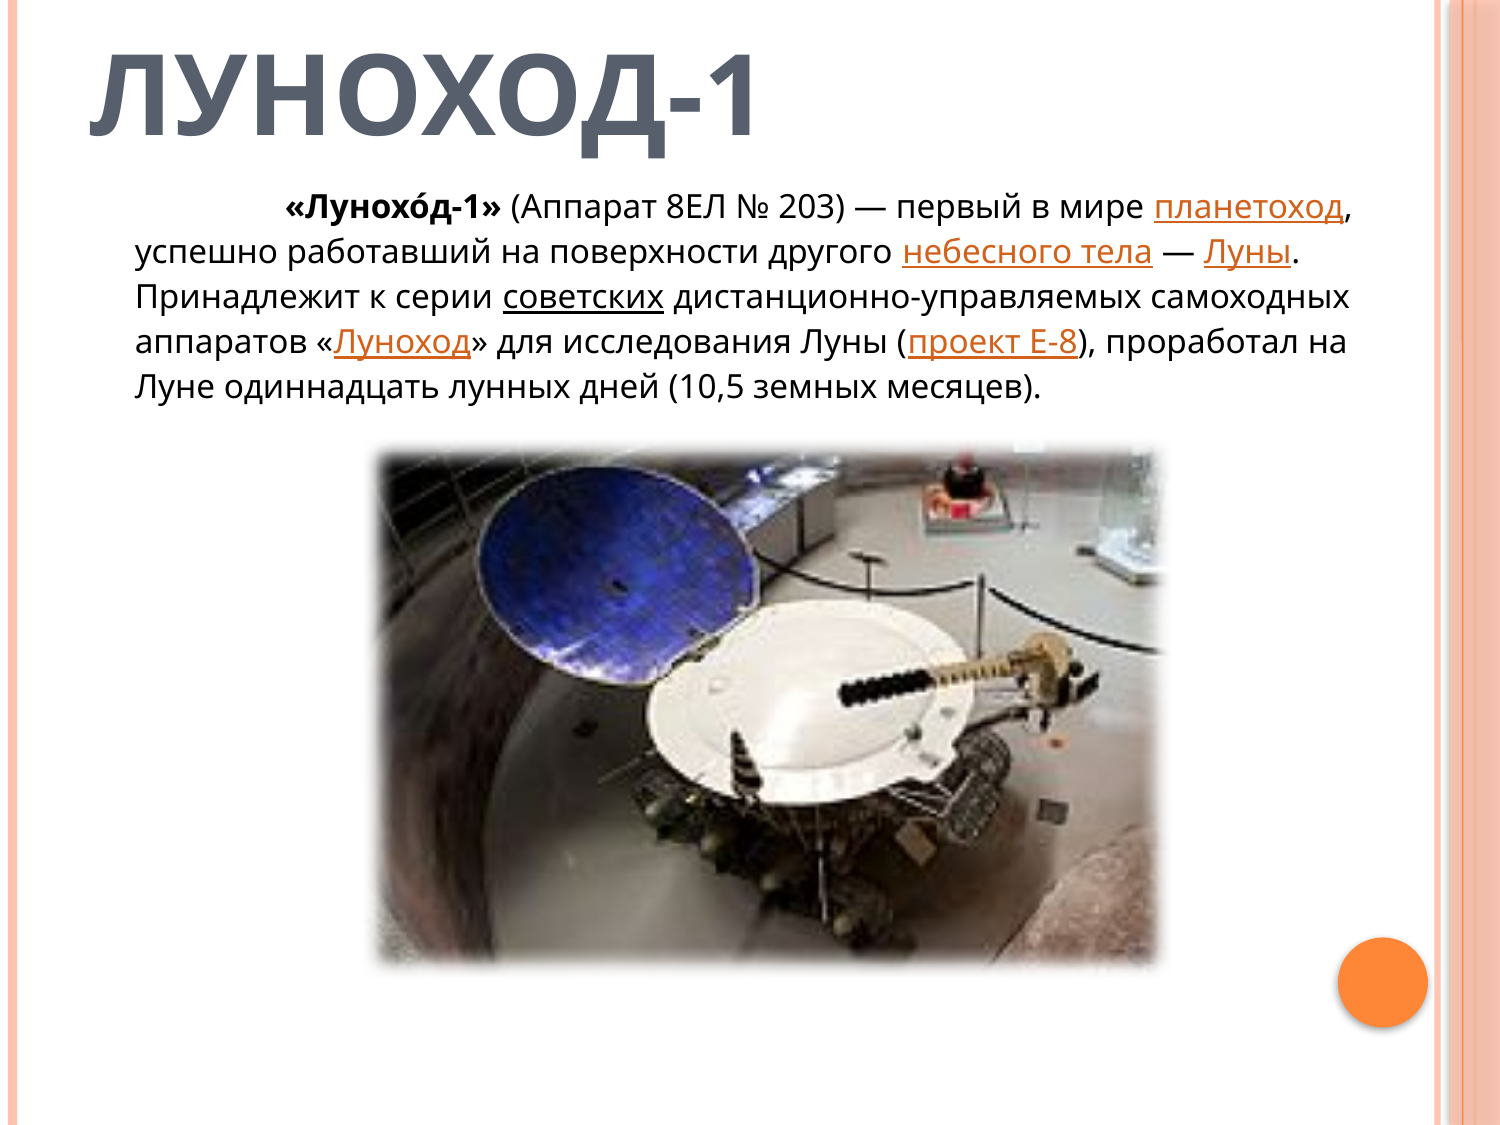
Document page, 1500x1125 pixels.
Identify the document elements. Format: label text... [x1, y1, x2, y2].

list «Лунохо́д-1» (Аппарат 8ЕЛ № 203) — первый в мире планетоход, успешно работавший на поверхности другого небесного тела — Луны. Принадлежит к серии советских дистанционно-управляемых самоходных аппаратов «Луноход» для исследования Луны (проект Е-8), проработал на Луне одиннадцать лунных дней (10,5 земных месяцев). [75, 125, 1425, 1005]
picture [361, 436, 1173, 979]
title Луноход-1 [75, 62, 1425, 125]
